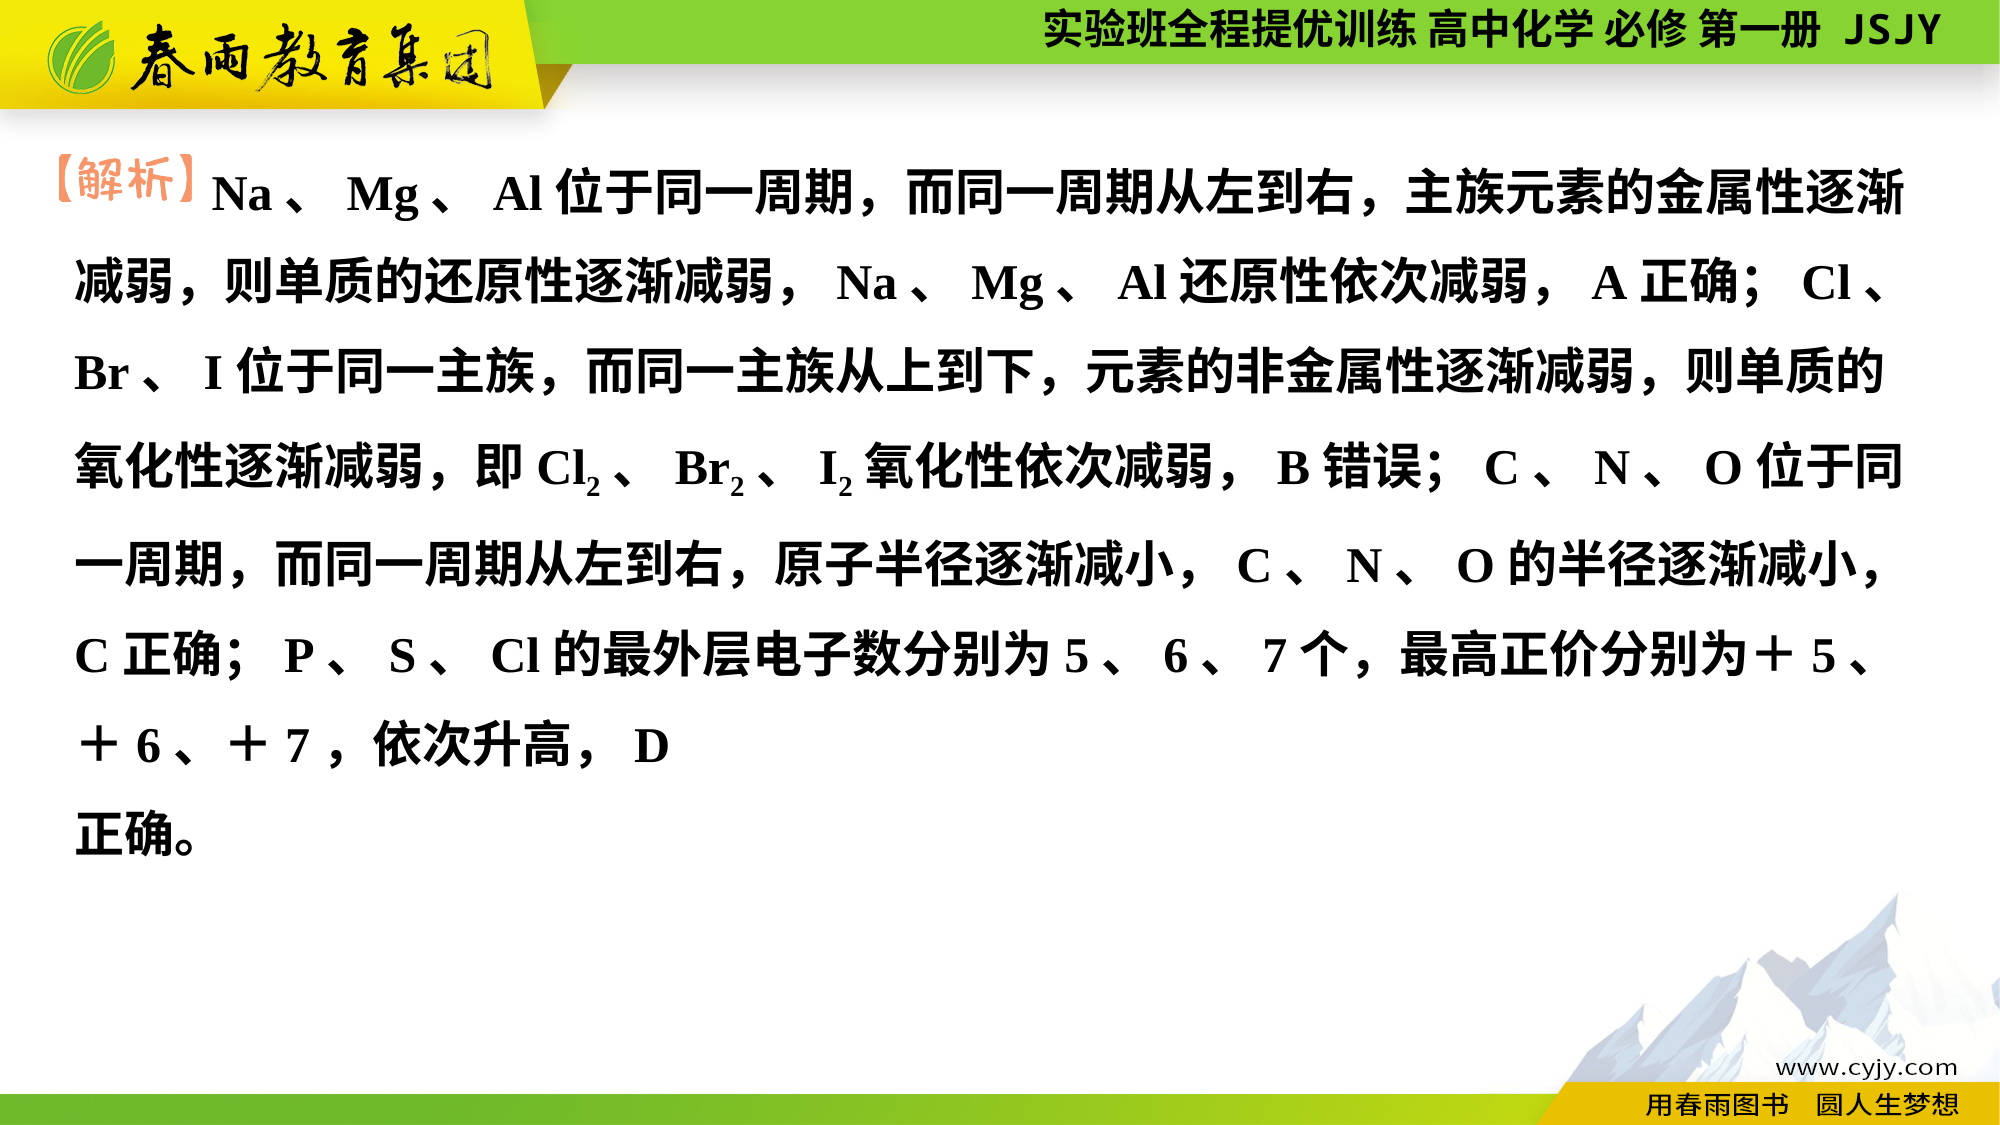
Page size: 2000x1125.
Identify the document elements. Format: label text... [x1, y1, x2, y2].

picture [0, 0, 2000, 1125]
list Na、Mg、Al位于同一周期，而同一周期从左到右，主族元素的金属性逐渐减弱，则单质的还原性逐渐减弱，Na、Mg、Al还原性依次减弱，A正确；Cl、Br、I位于同一主族，而同一主族从上到下，元素的非金属性逐渐减弱，则单质的氧化性逐渐减弱，即Cl2、Br2、I2氧化性依次减弱，B错误；C、N、O位于同一周期，而同一周期从左到右，原子半径逐渐减小，C、N、O的半径逐渐减小，C正确；P、S、Cl的最外层电子数分别为5、6、7个，最高正价分别为＋5、＋6、＋7，依次升高，D 正确。 [59, 122, 1944, 774]
